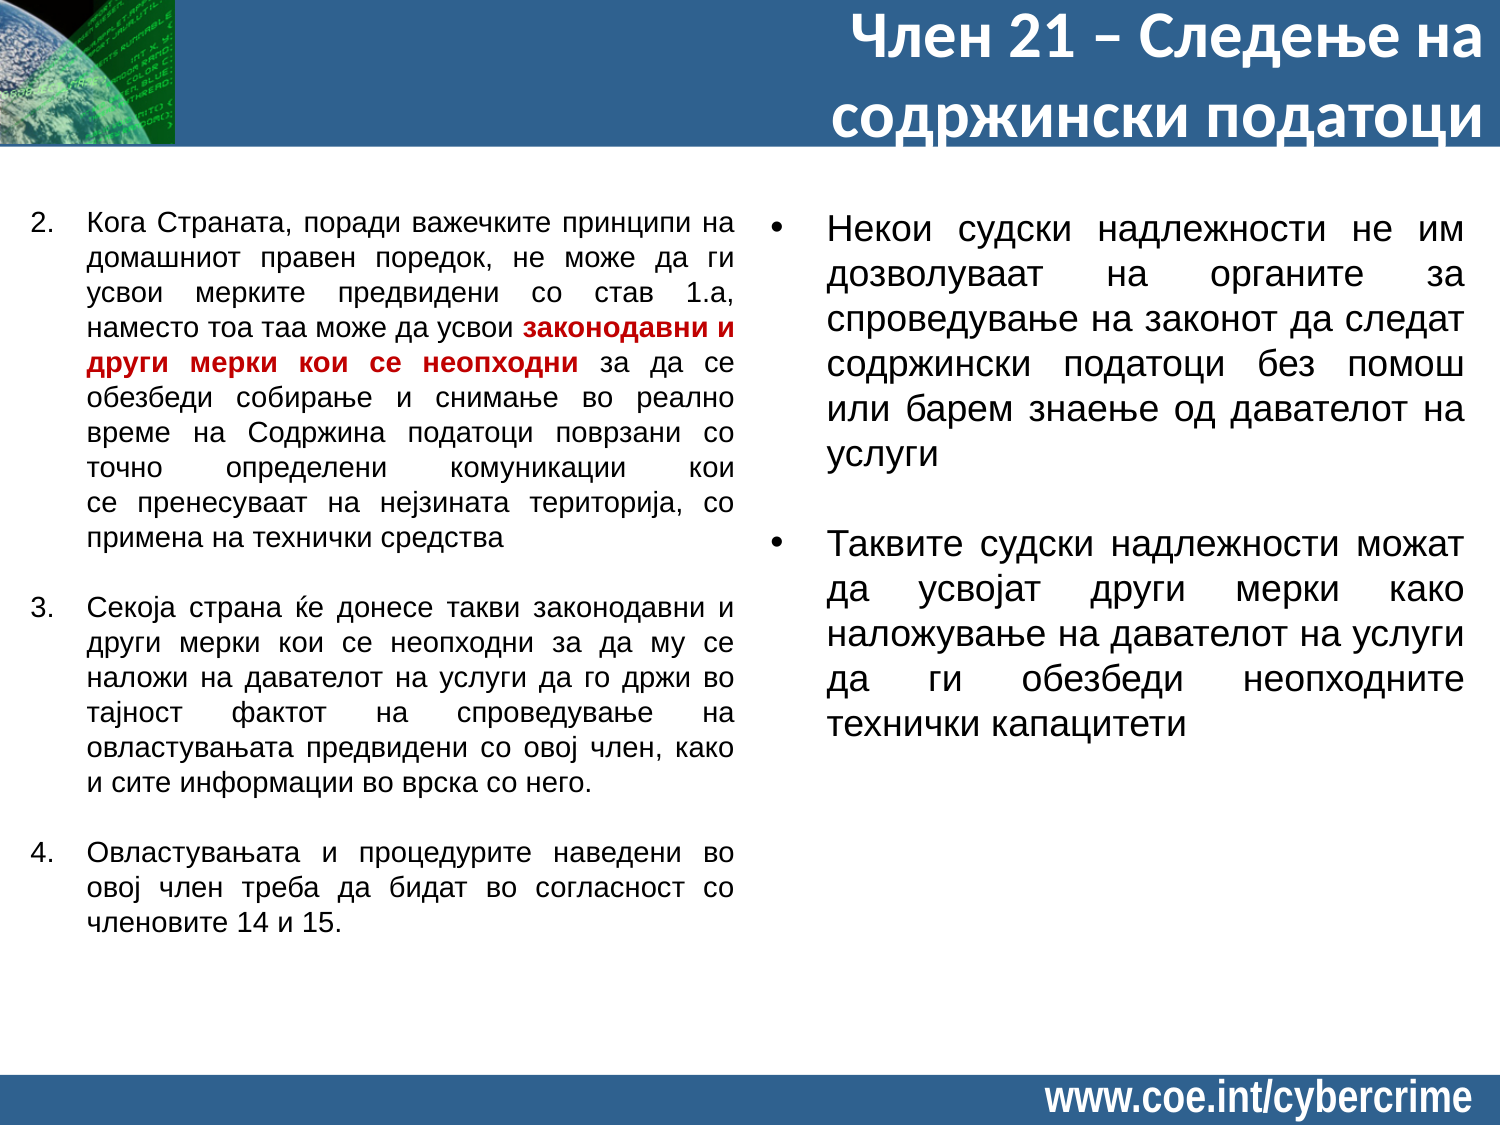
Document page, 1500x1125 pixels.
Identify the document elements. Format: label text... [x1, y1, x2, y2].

text_box Некои судски надлежности не им дозволуваат на органите за спроведување на законот да следат содржински податоци без помош или барем знаење од давателот на услуги Таквите судски надлежности можат да усвојат други мерки како наложување на давателот на услуги да ги обезбеди неопходните технички капацитети [755, 196, 1480, 751]
text_box www.coe.int/cybercrime [1030, 1059, 1500, 1125]
text_box Кога Страната, поради важечките принципи на домашниот правен поредок, не може да ги усвои мерките предвидени со став 1.а, наместо тоа таа може да усвои законодавни и други мерки кои се неопходни за да се обезбеди собирање и снимање во реално време на Содржина податоци поврзани со точно определени комуникации кои се пренесуваат на нејзината територија, со примена на технички средства Секоја страна ќе донесе такви законодавни и други мерки кои се неопходни за да му се наложи на давателот на услуги да го држи во тајност фактот на спроведување на овластувањата предвидени со овој член, како и сите информации во врска со него. Овластувањата и процедурите наведени во овој член треба да бидат во согласност со членовите 14 и 15. [15, 196, 750, 946]
text_box [0, 1073, 1030, 1125]
text_box Член 21 – Следење на содржински податоци [177, 0, 1500, 149]
picture [0, 0, 175, 144]
